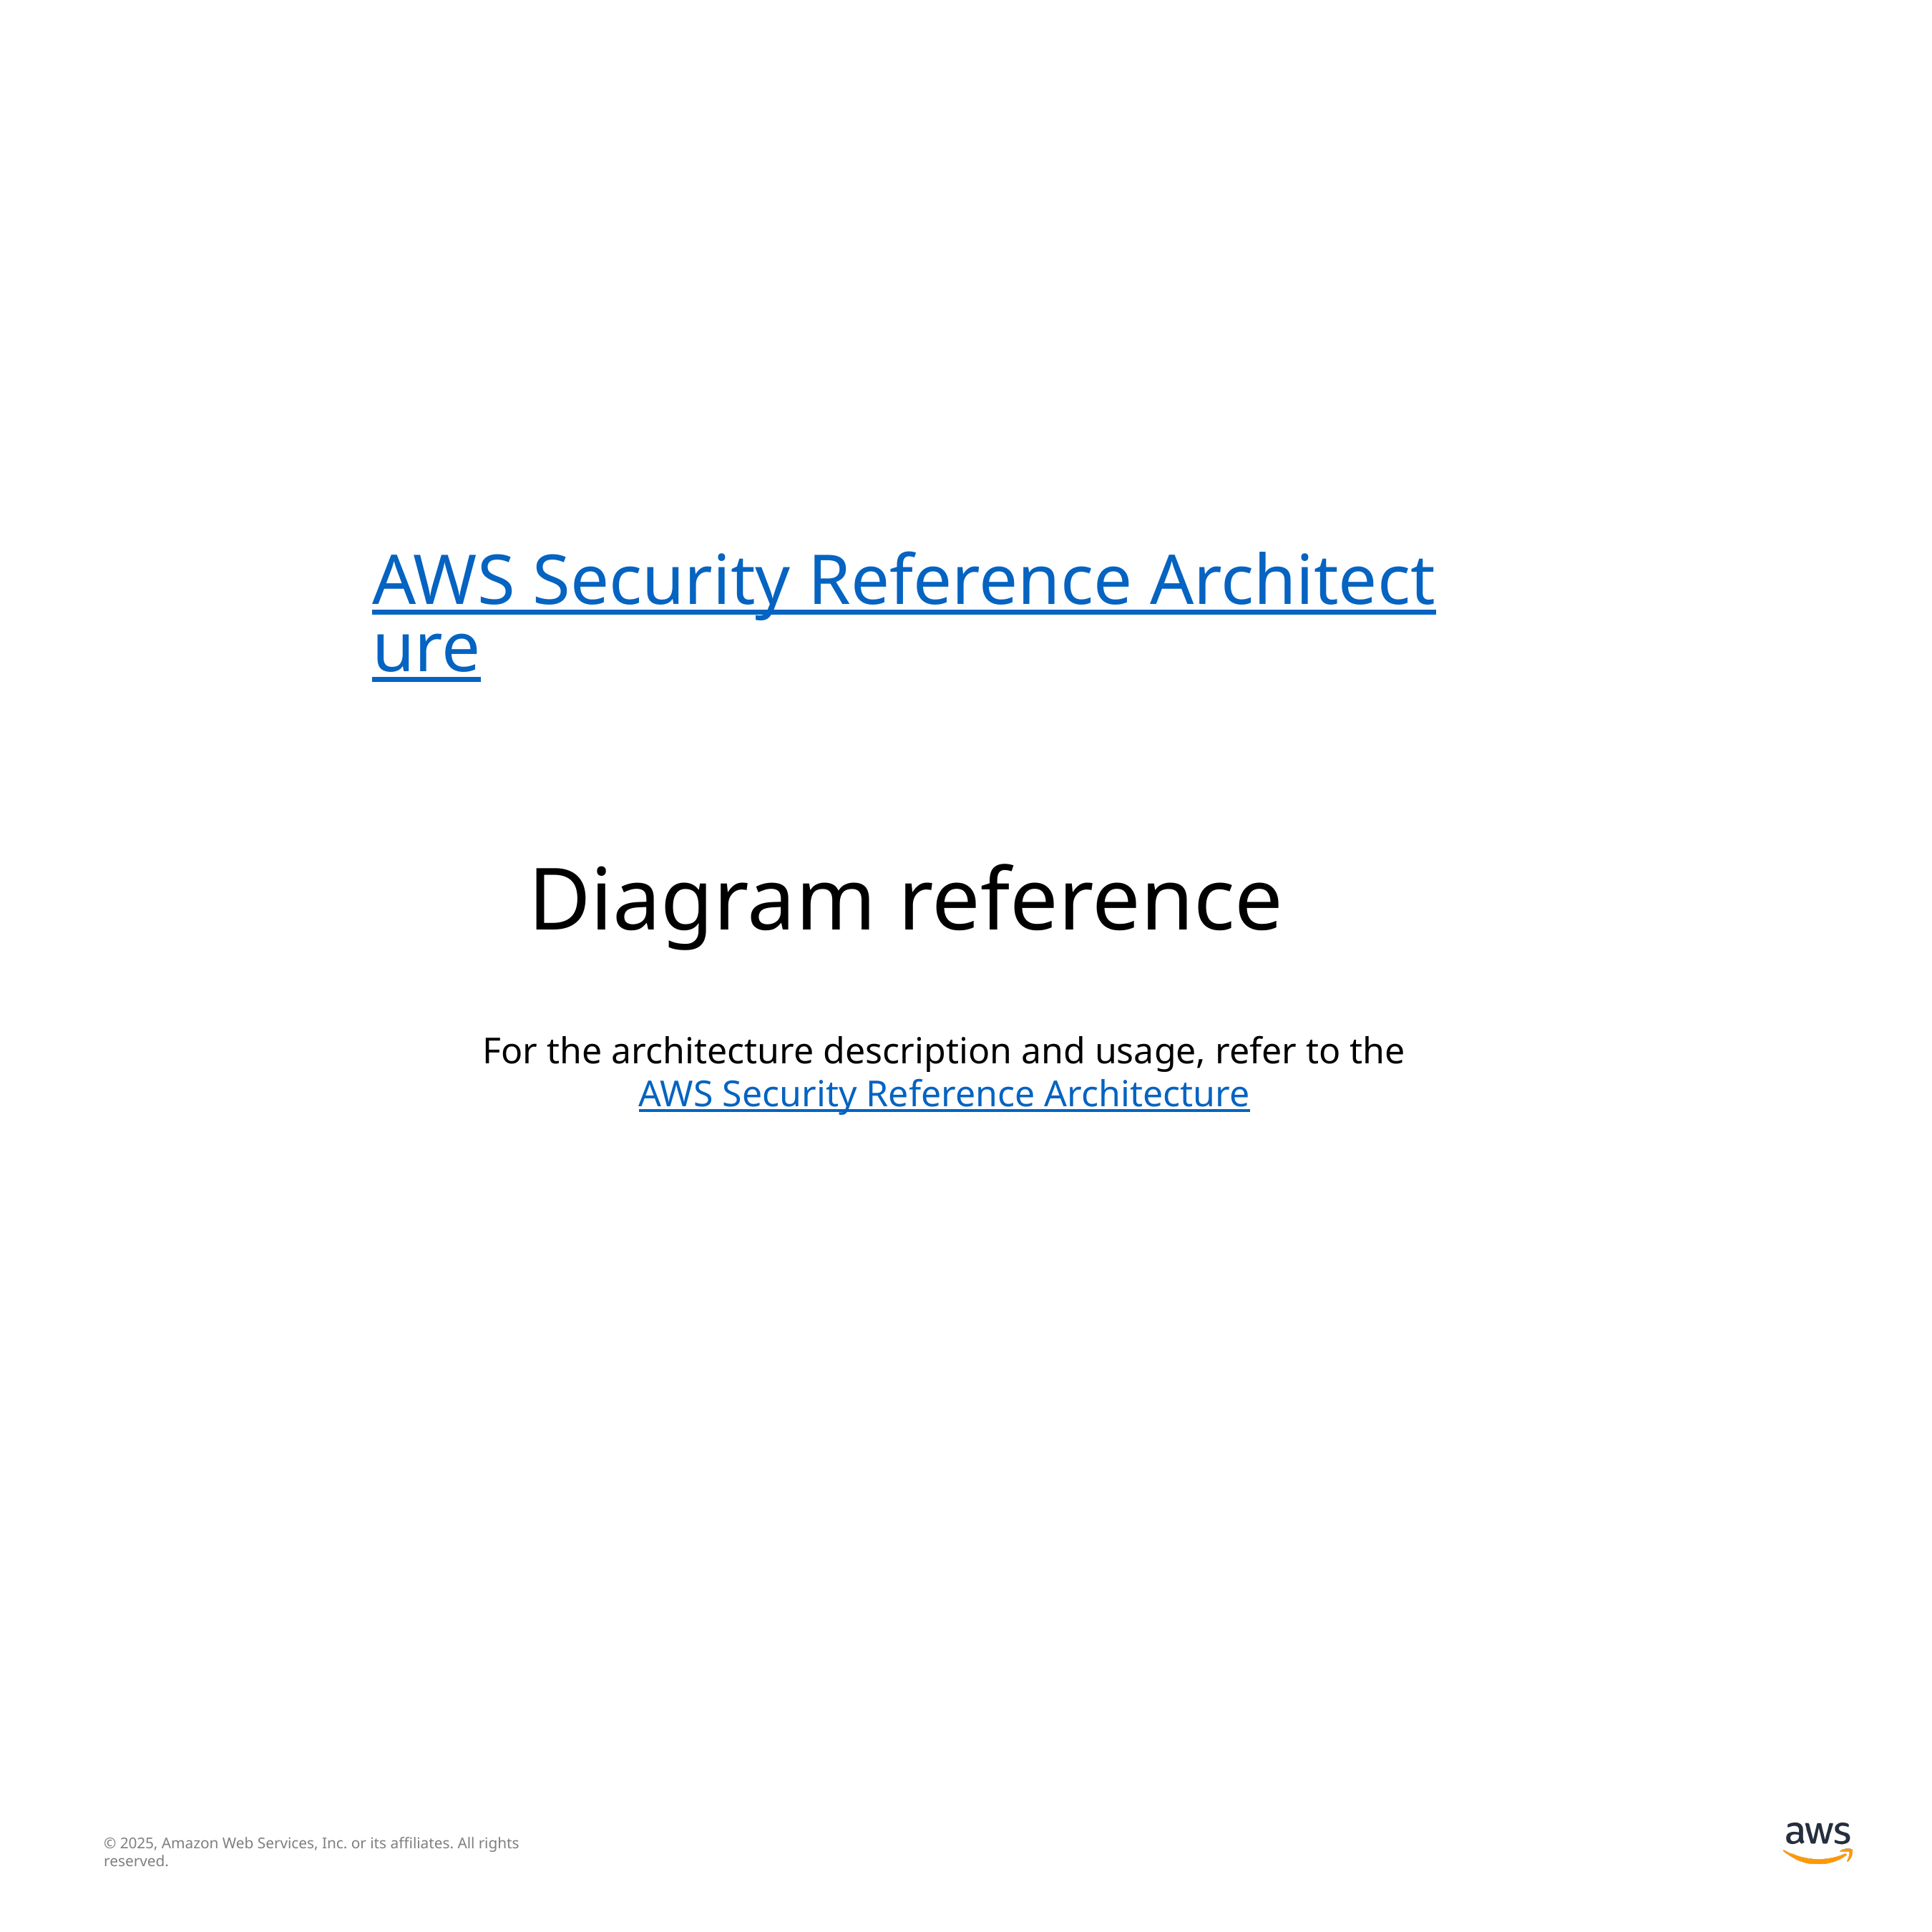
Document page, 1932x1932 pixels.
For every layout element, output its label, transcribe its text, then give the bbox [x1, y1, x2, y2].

text_box For the architecture description and usage, refer to the AWS Security Reference Architecture [451, 1022, 1438, 1125]
text_box AWS Security Reference Architecture Diagram reference [361, 532, 1473, 889]
picture [1783, 1823, 1853, 1864]
